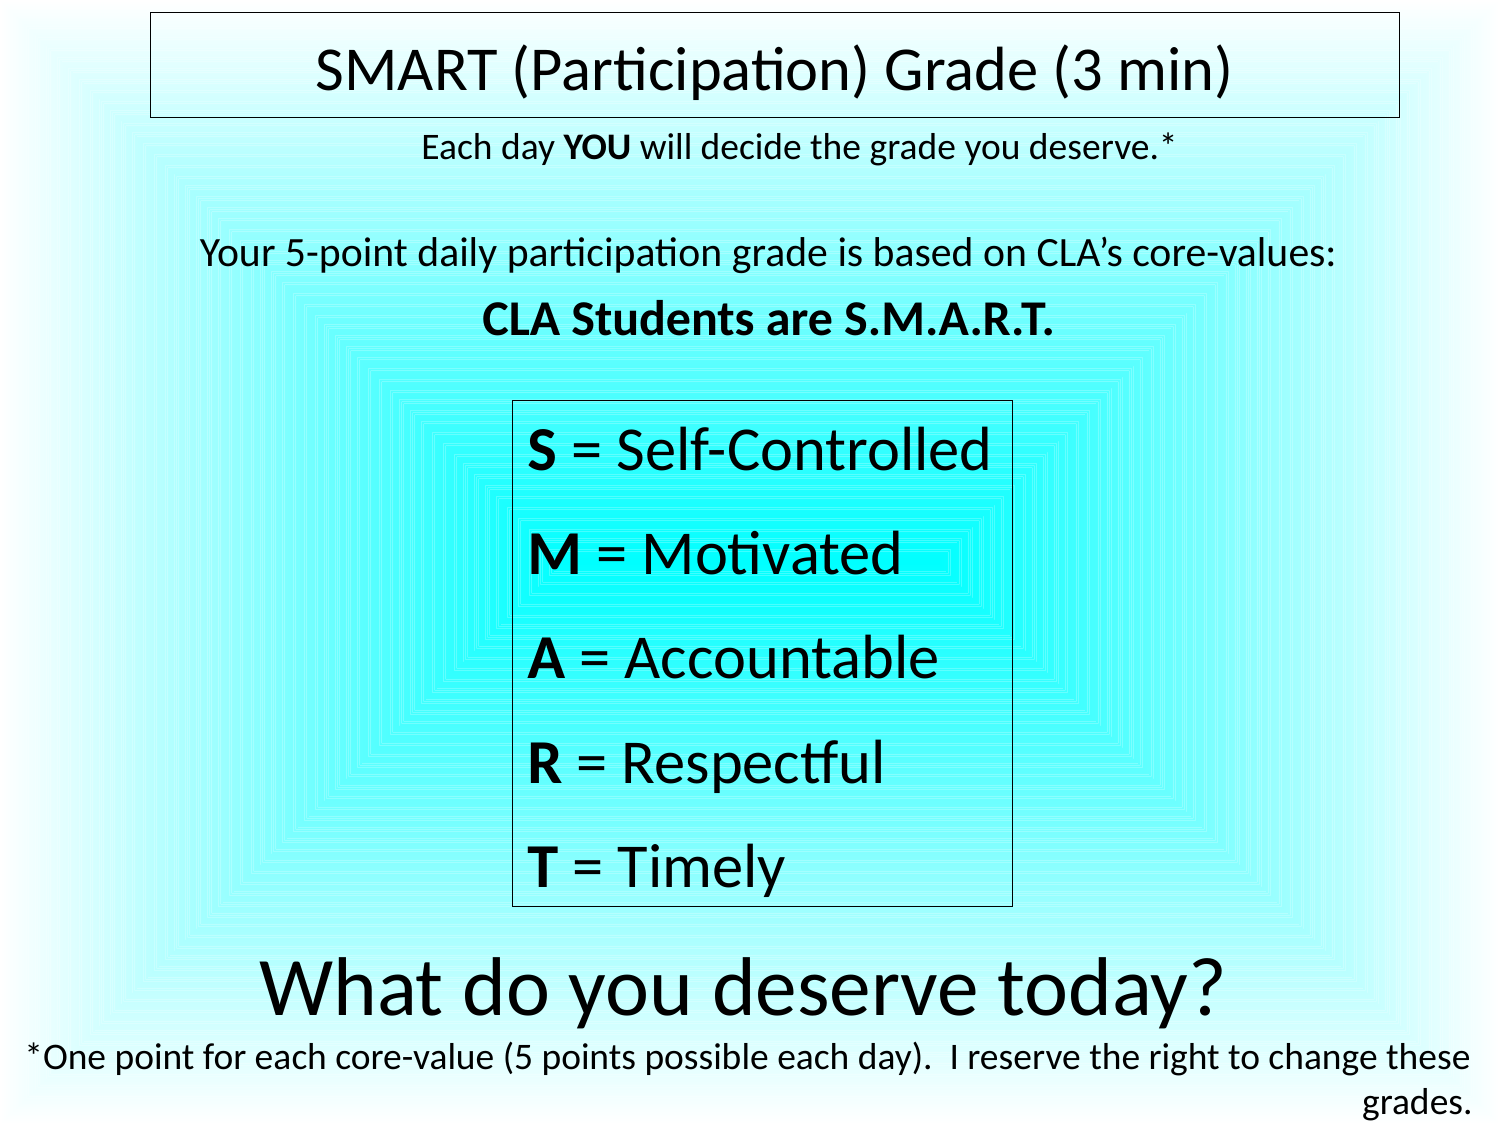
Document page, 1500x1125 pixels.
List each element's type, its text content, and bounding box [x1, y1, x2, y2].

list Your 5-point daily participation grade is based on CLA’s core-values: CLA Students are S.M.A.R.T. [37, 217, 1500, 383]
text_box S = Self-Controlled M = Motivated A = Accountable R = Respectful T = Timely [512, 400, 1013, 907]
text_box SMART (Participation) Grade (3 min) [150, 12, 1400, 118]
text_box Each day YOU will decide the grade you deserve.* [199, 114, 1400, 175]
text_box What do you deserve today? *One point for each core-value (5 points possible each day). I reserve the right to change these grades. [0, 924, 1488, 1125]
